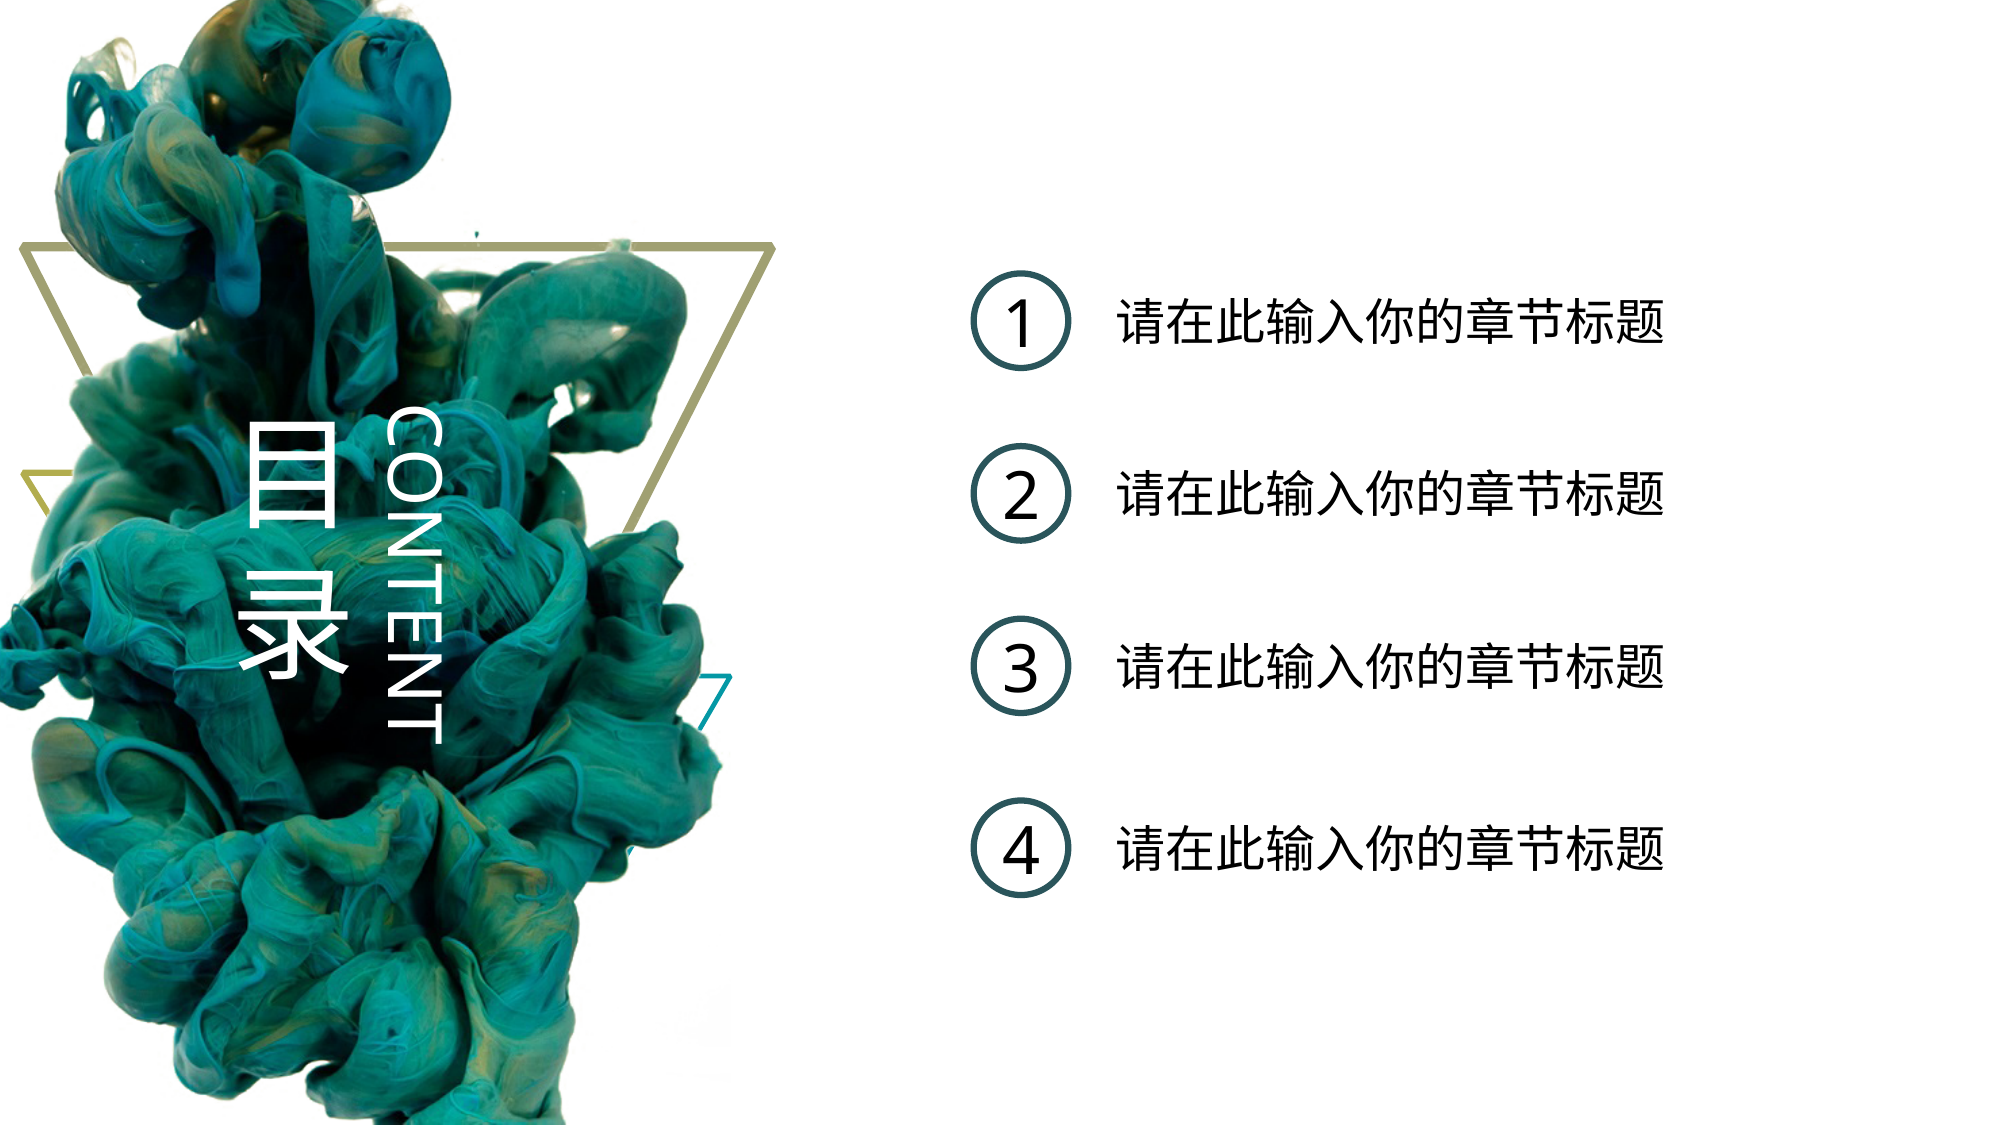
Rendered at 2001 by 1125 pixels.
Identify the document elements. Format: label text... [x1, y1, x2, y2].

text_box 请在此输入你的章节标题 [1100, 282, 1752, 358]
text_box 4 [973, 800, 1069, 896]
picture [0, 0, 731, 1125]
text_box [731, 246, 772, 328]
text_box 3 [973, 618, 1069, 713]
text_box 请在此输入你的章节标题 [1100, 455, 1752, 531]
text_box 请在此输入你的章节标题 [1100, 809, 1752, 885]
text_box 1 [973, 273, 1069, 368]
text_box 2 [973, 446, 1069, 541]
text_box 请在此输入你的章节标题 [1100, 628, 1752, 703]
